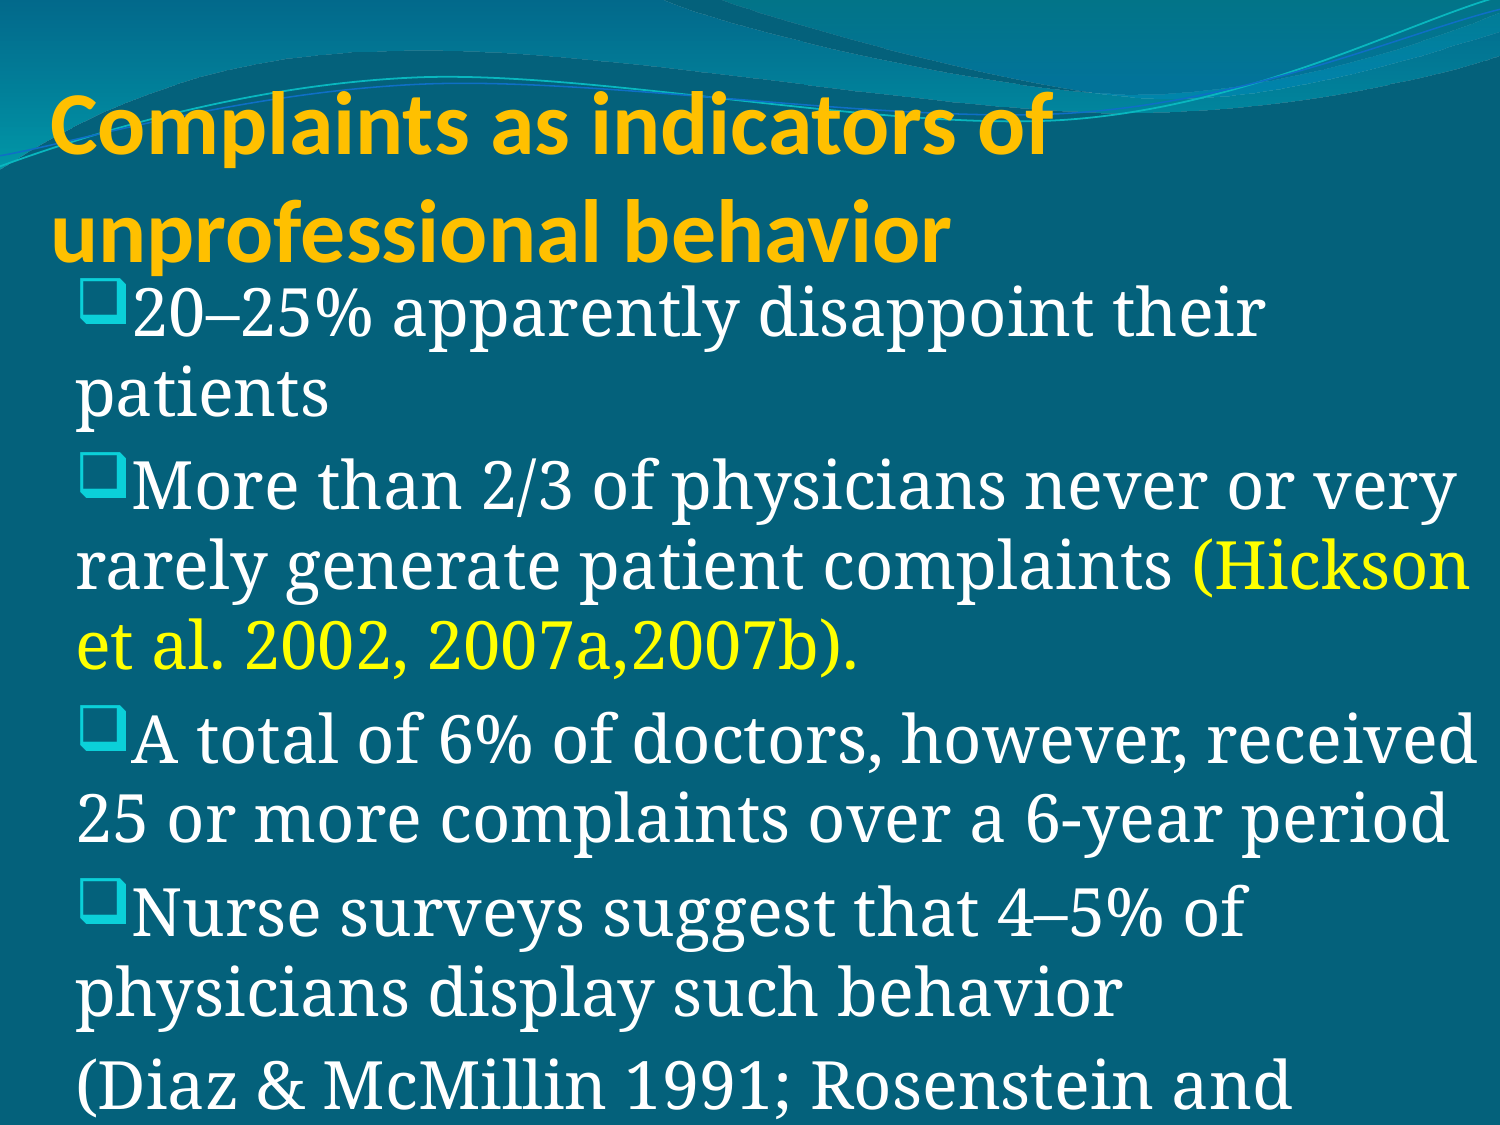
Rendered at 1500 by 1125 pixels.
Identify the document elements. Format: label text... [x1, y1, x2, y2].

title Complaints as indicators of unprofessional behavior [50, 62, 1500, 281]
subtitle 20–25% apparently disappoint their patients More than 2/3 of physicians never or very rarely generate patient complaints (Hickson et al. 2002, 2007a,2007b). A total of 6% of doctors, however, received 25 or more complaints over a 6-year period Nurse surveys suggest that 4–5% of physicians display such behavior (Diaz & McMillin 1991; Rosenstein and O’Daniel 2005a) [75, 262, 1500, 1125]
